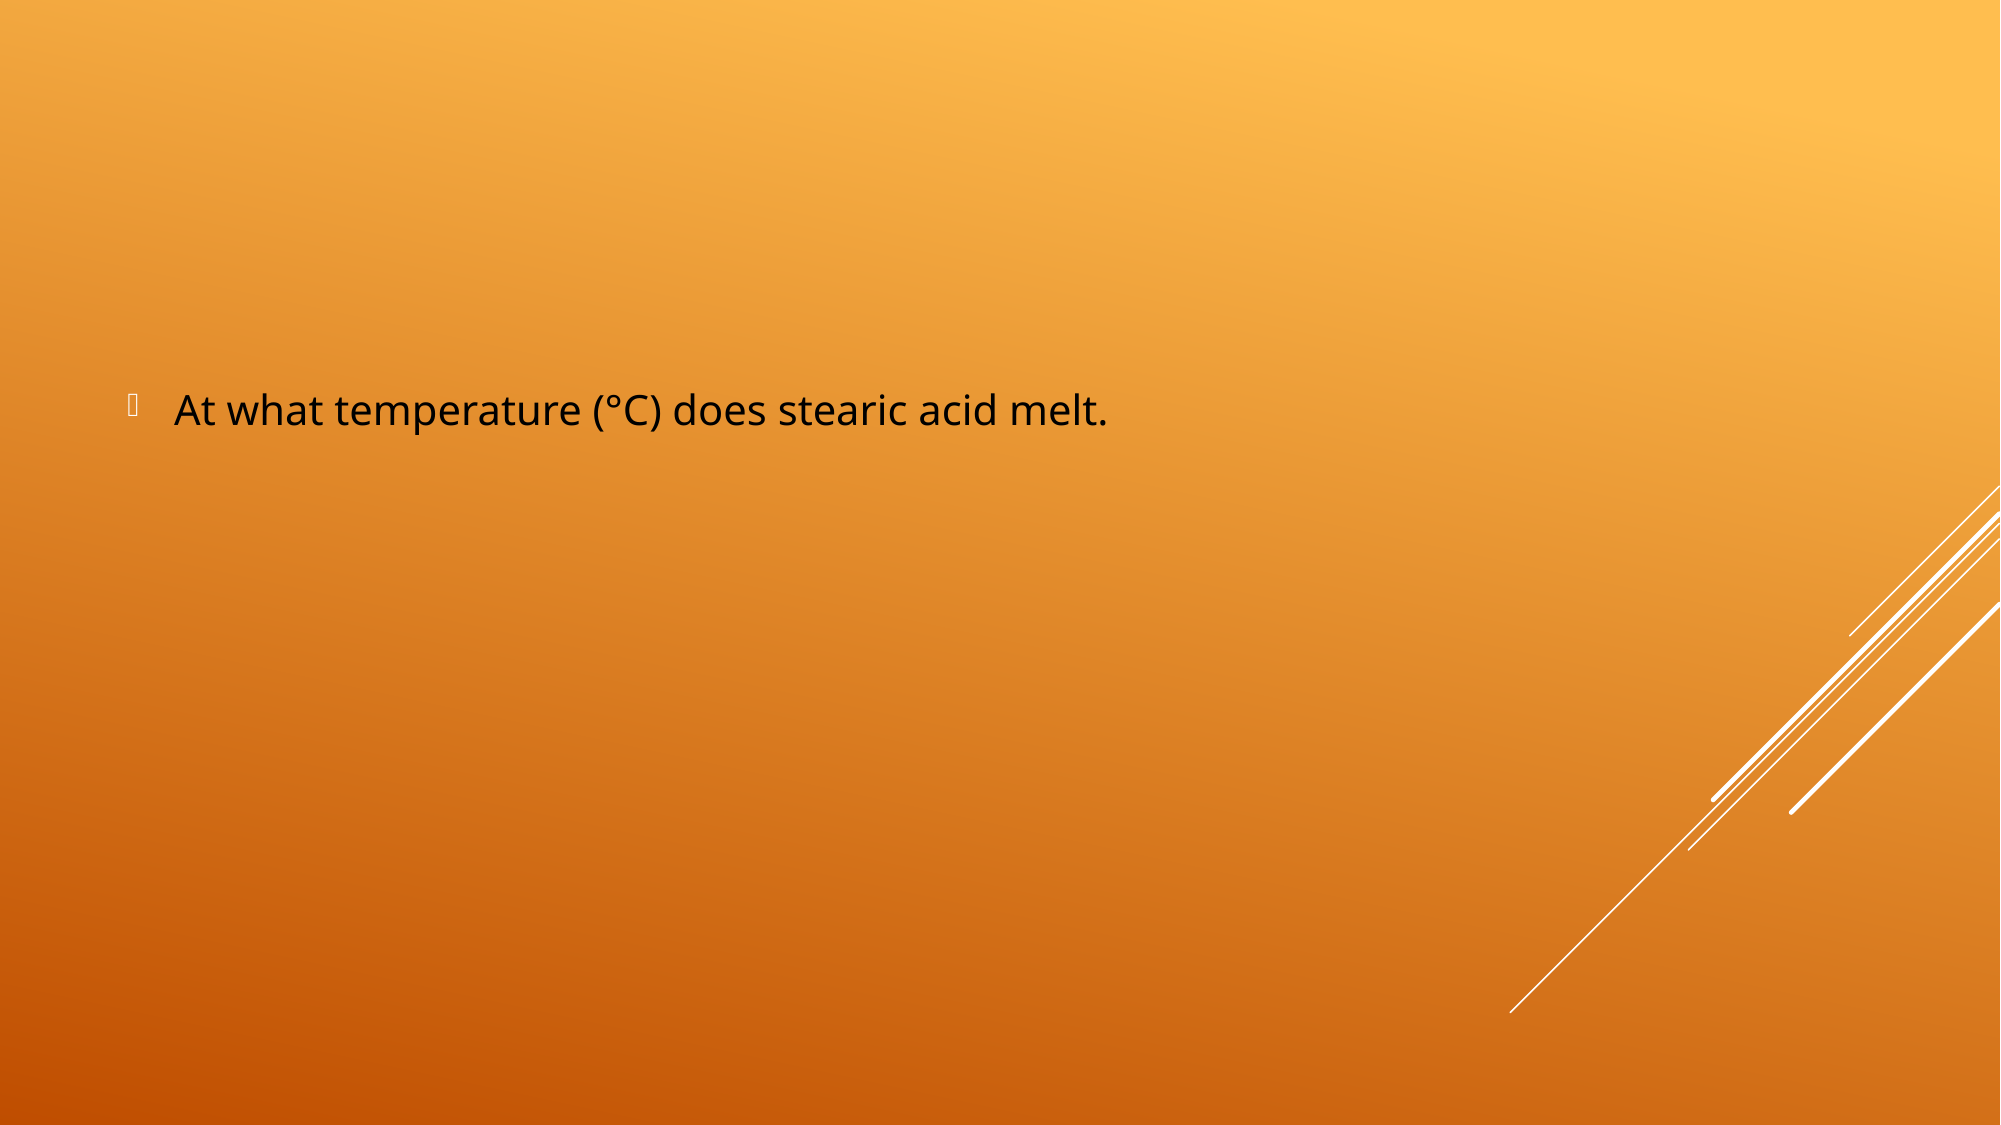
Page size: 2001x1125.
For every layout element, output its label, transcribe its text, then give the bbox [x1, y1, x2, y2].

list At what temperature (°C) does stearic acid melt. [112, 112, 1513, 706]
